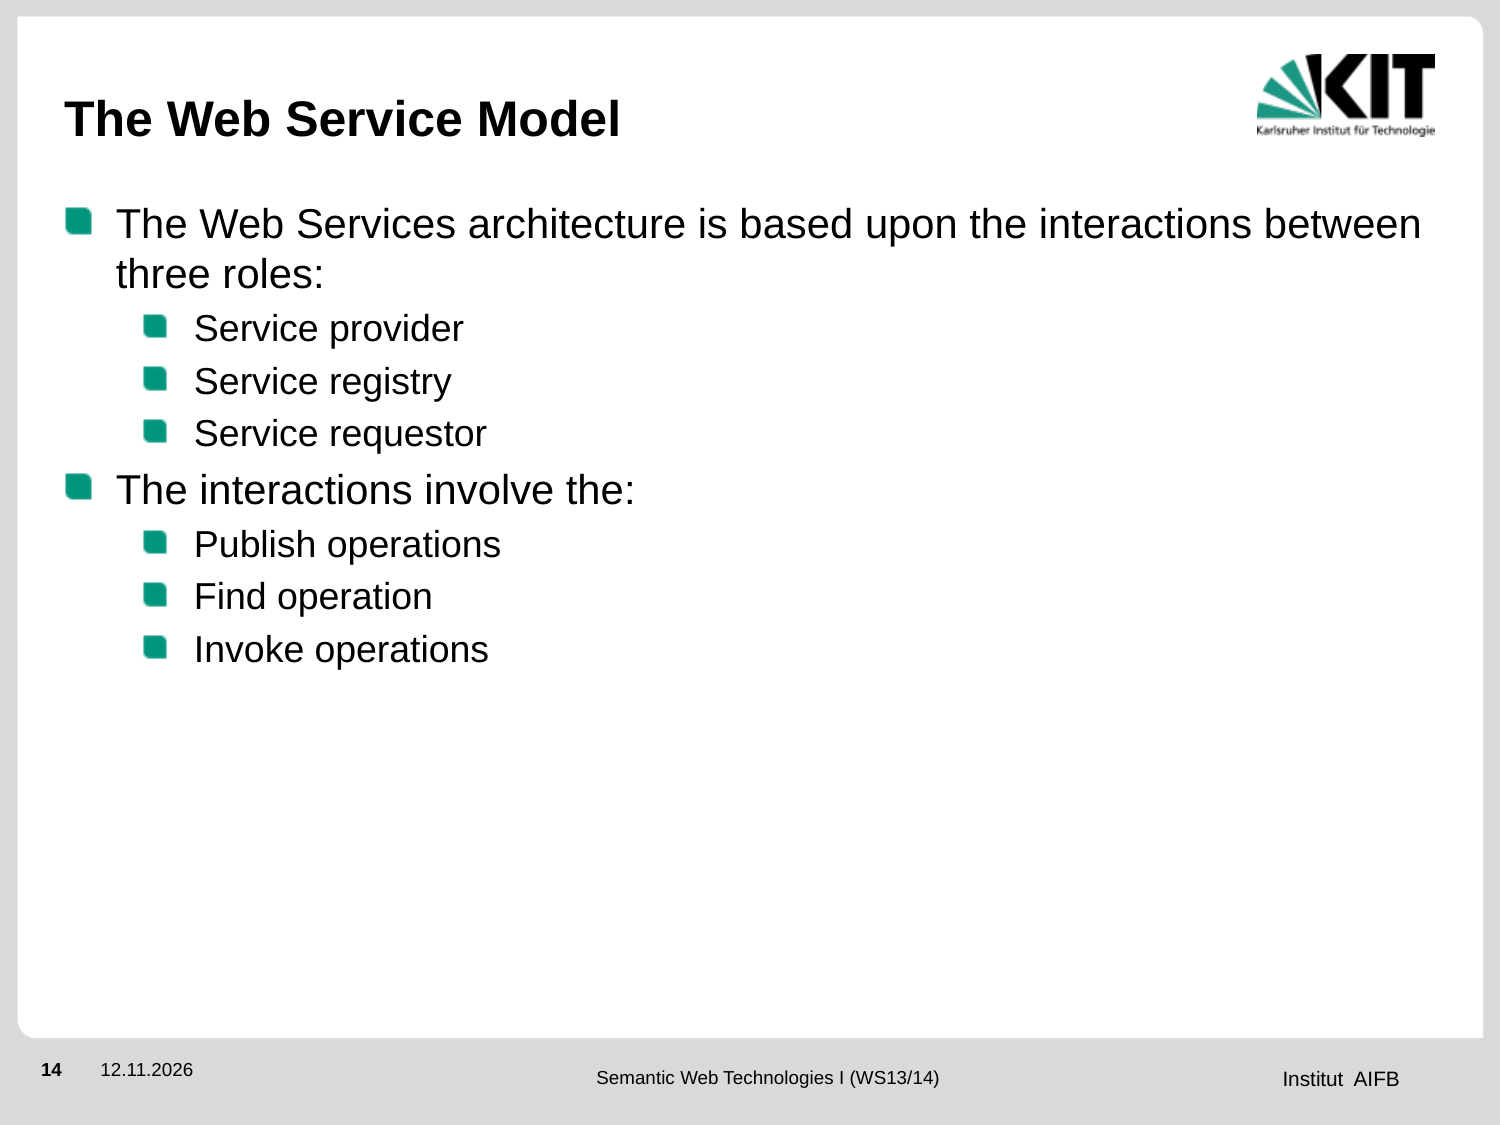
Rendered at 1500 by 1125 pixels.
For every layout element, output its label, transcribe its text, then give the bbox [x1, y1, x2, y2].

list The Web Services architecture is based upon the interactions between three roles: Service provider Service registry Service requestor The interactions involve the: Publish operations Find operation Invoke operations [64, 196, 1436, 1000]
title The Web Service Model [64, 54, 1198, 147]
picture [0, 0, 1500, 1125]
